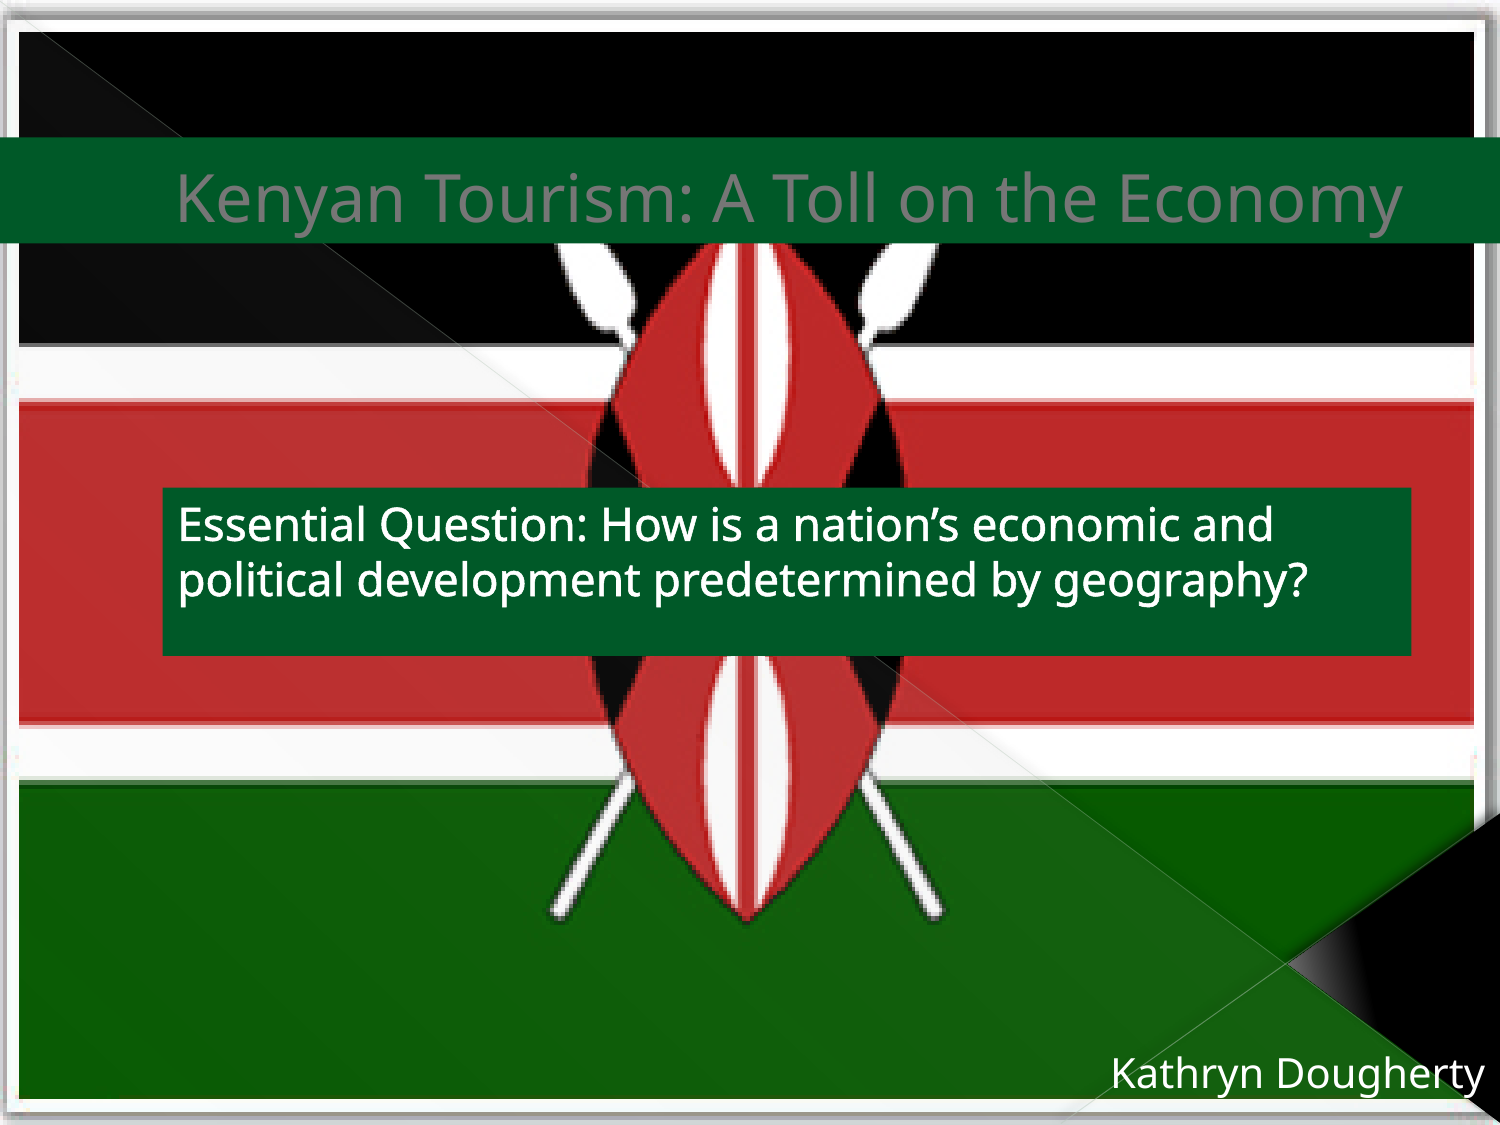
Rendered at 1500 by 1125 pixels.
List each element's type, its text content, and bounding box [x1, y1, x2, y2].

footer Kathryn Dougherty [1025, 1037, 1500, 1098]
picture [0, 3, 179, 137]
picture [327, 244, 1500, 962]
picture [0, 244, 1498, 1125]
subtitle Essential Question: How is a nation’s economic and political development predetermined by geography? [162, 487, 1412, 656]
picture [1185, 965, 1380, 1037]
picture [1, 0, 1500, 137]
title Kenyan Tourism: A Toll on the Economy [0, 137, 1500, 244]
